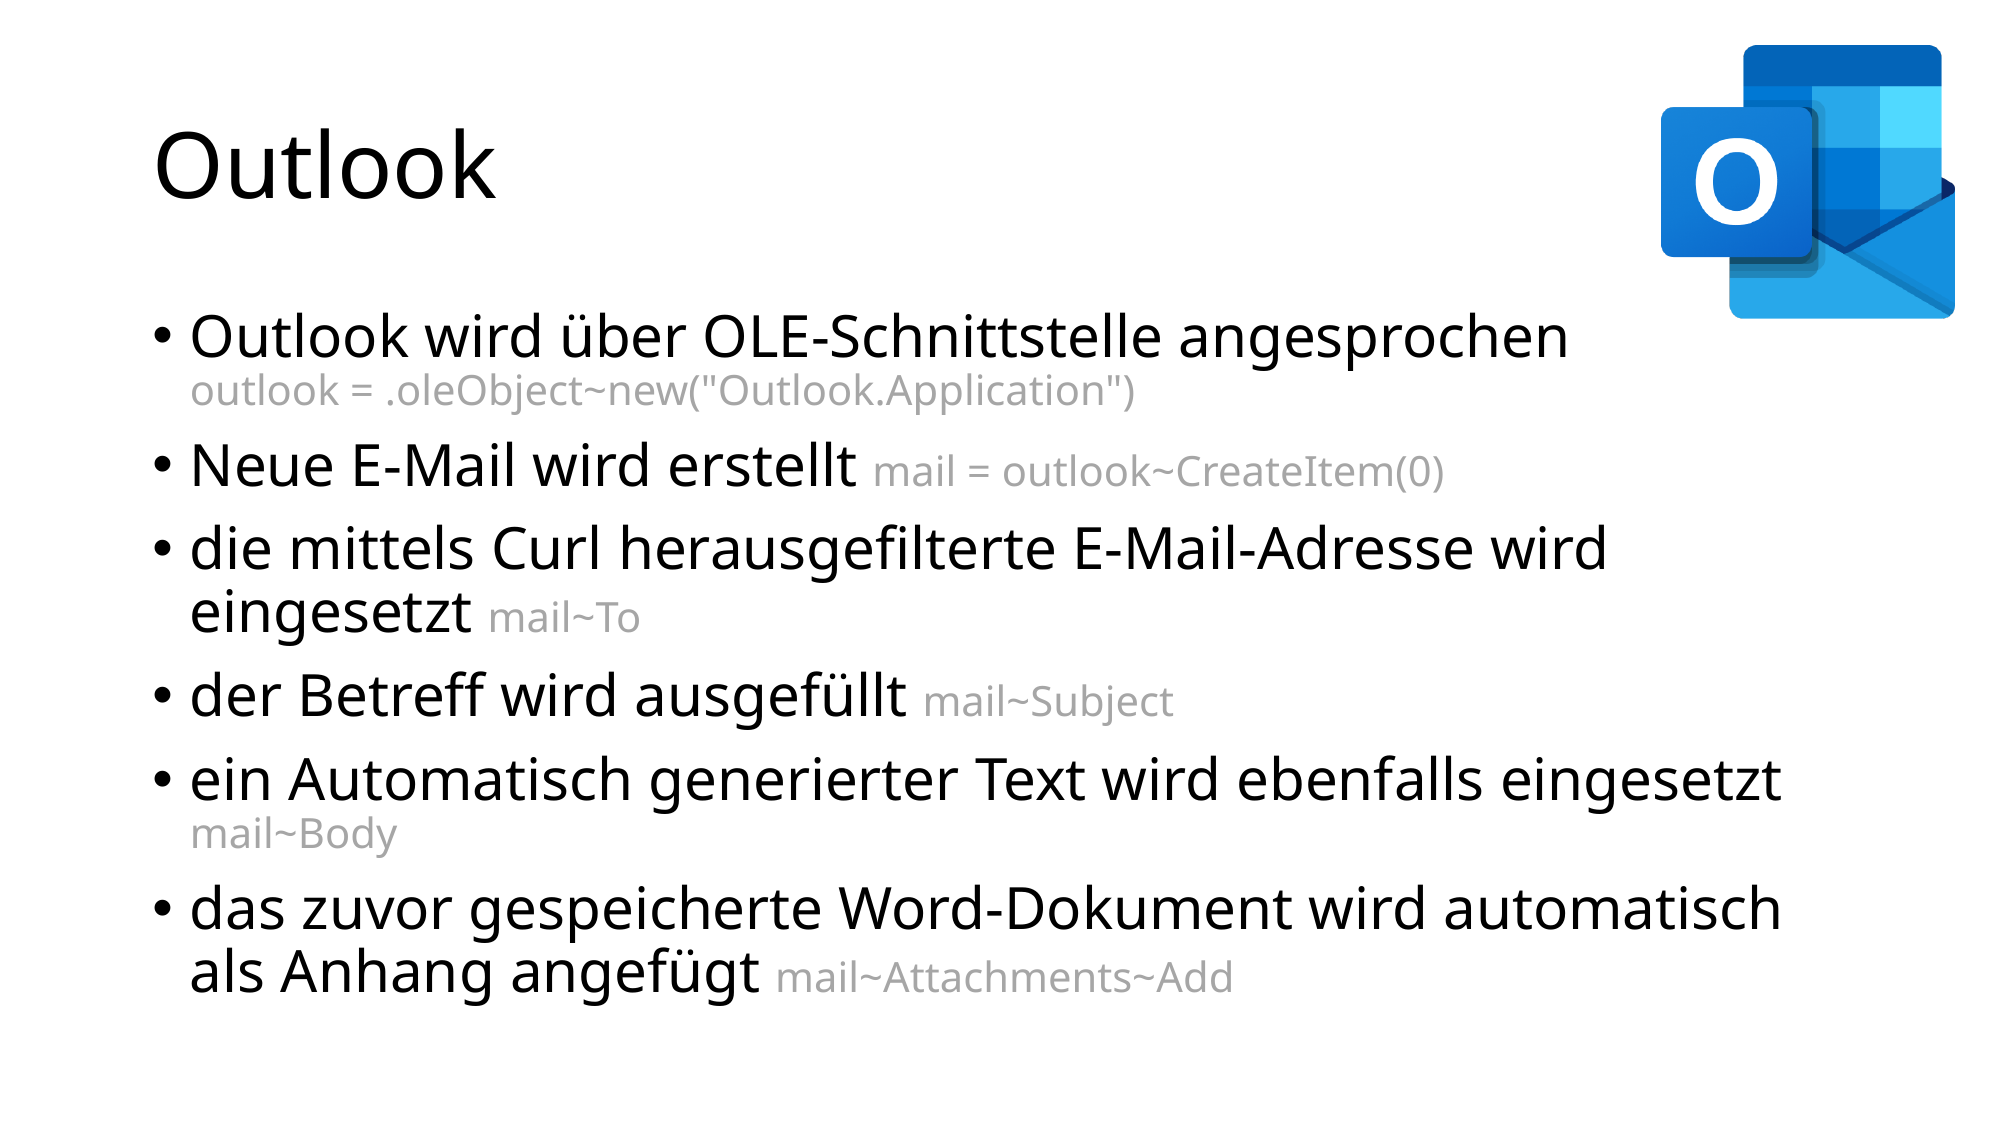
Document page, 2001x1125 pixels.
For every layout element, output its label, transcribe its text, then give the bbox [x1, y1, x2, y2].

title Outlook [137, 59, 1660, 278]
list Outlook wird über OLE-Schnittstelle angesprochen outlook = .oleObject~new("Outlook.Application") Neue E-Mail wird erstellt mail = outlook~CreateItem(0) die mittels Curl herausgefilterte E-Mail-Adresse wird eingesetzt mail~To der Betreff wird ausgefüllt mail~Subject ein Automatisch generierter Text wird ebenfalls eingesetzt mail~Body das zuvor gespeicherte Word-Dokument wird automatisch als Anhang angefügt mail~Attachments~Add [137, 299, 1863, 1014]
picture [1660, 45, 1955, 320]
